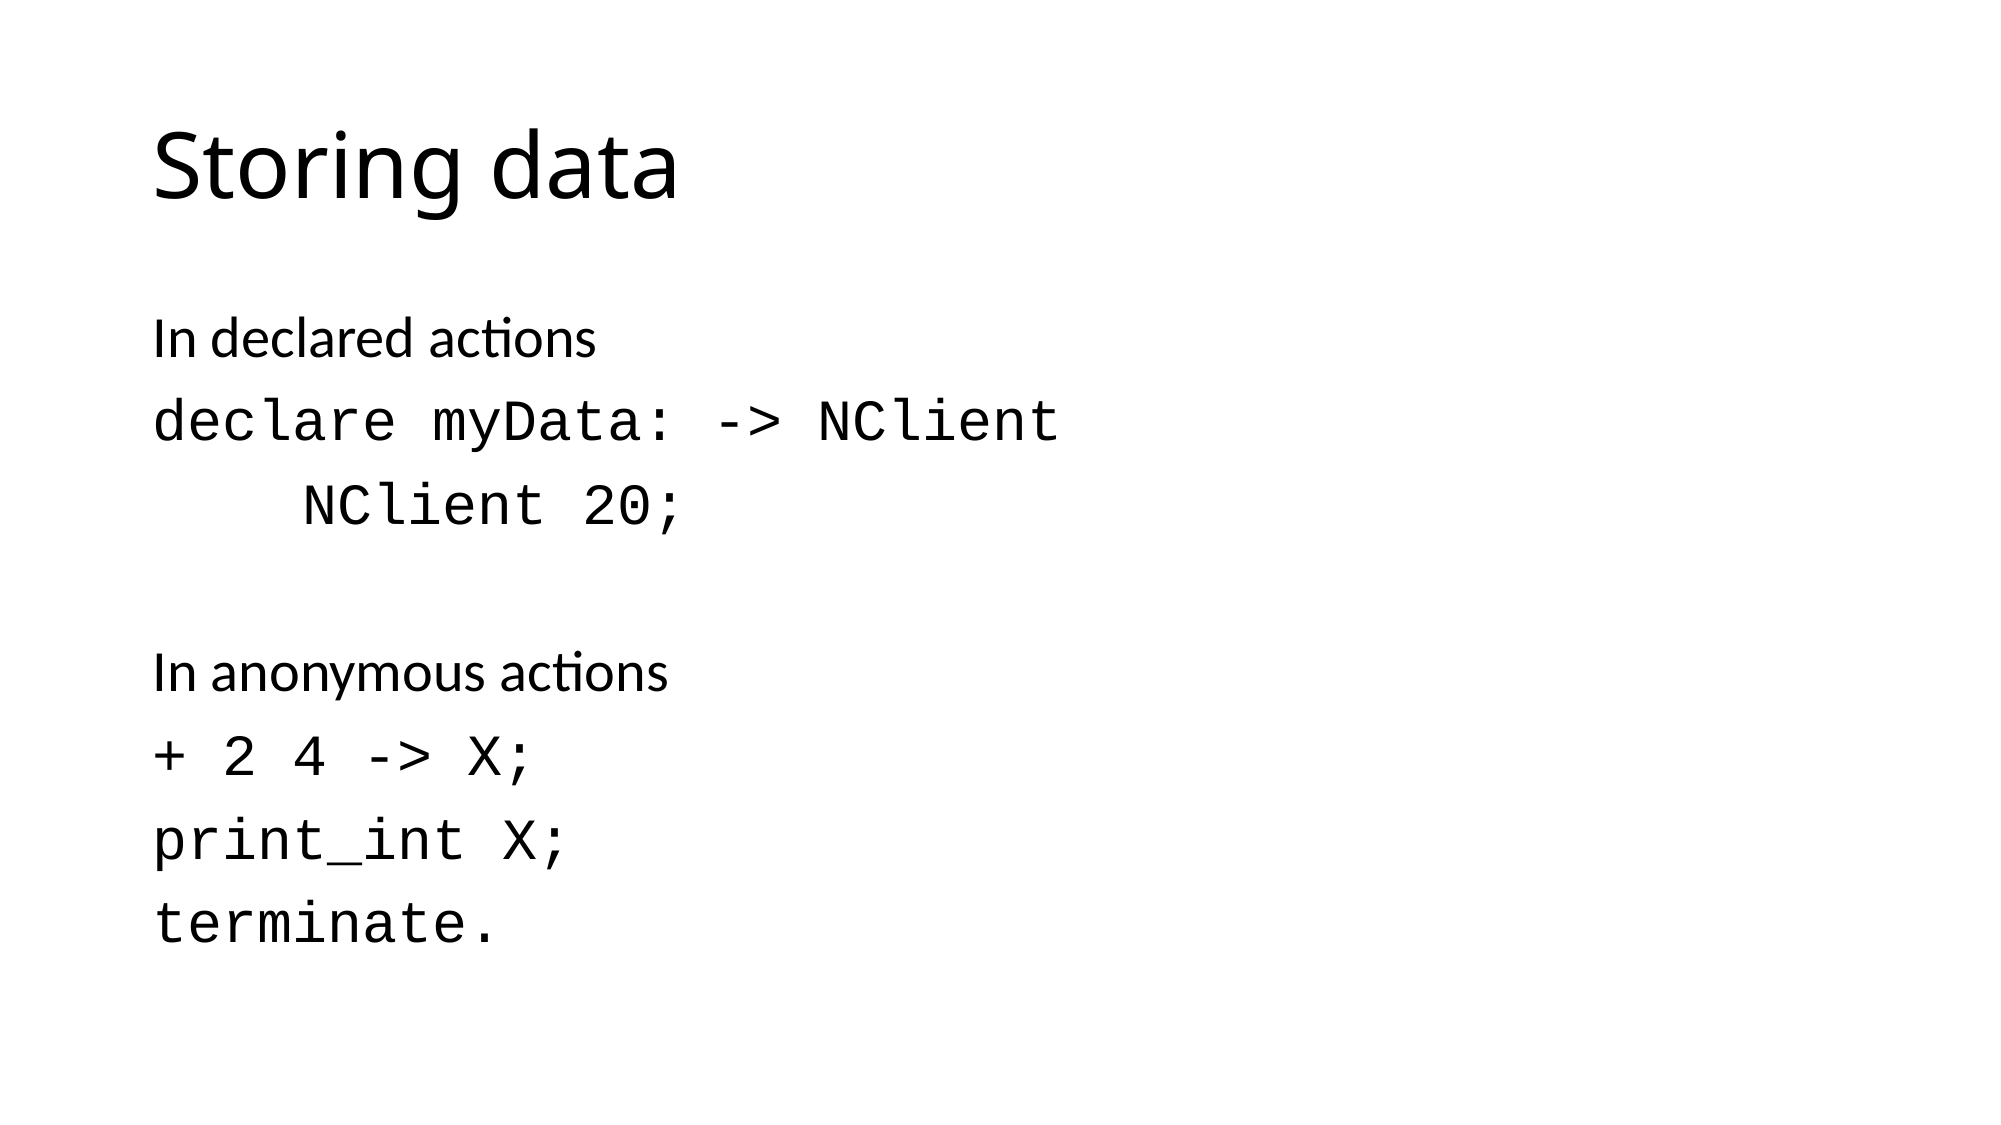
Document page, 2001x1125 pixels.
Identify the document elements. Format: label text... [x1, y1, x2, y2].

title Storing data [137, 59, 1863, 278]
list In declared actions declare myData: -> NClient NClient 20; In anonymous actions + 2 4 -> X; print_int X; terminate. [137, 299, 1863, 1014]
